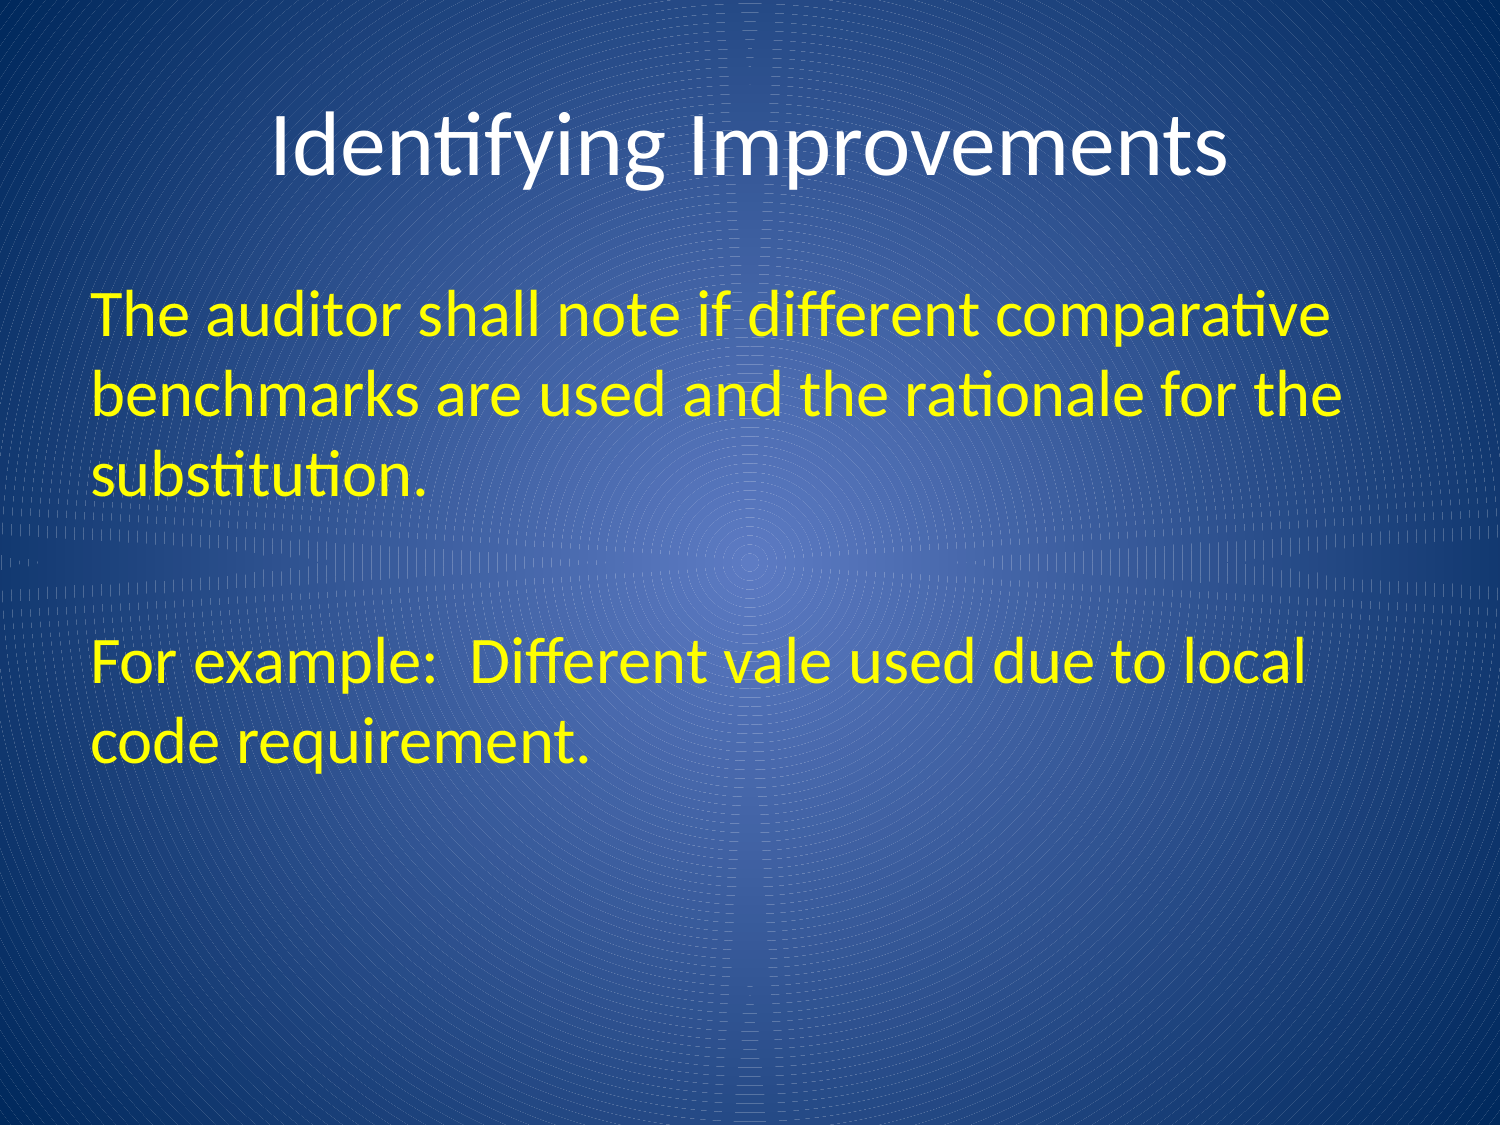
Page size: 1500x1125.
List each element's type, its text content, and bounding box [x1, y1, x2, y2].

title Identifying Improvements [75, 45, 1425, 233]
list The auditor shall note if different comparative benchmarks are used and the rationale for the substitution. For example: Different vale used due to local code requirement. [75, 262, 1425, 1075]
